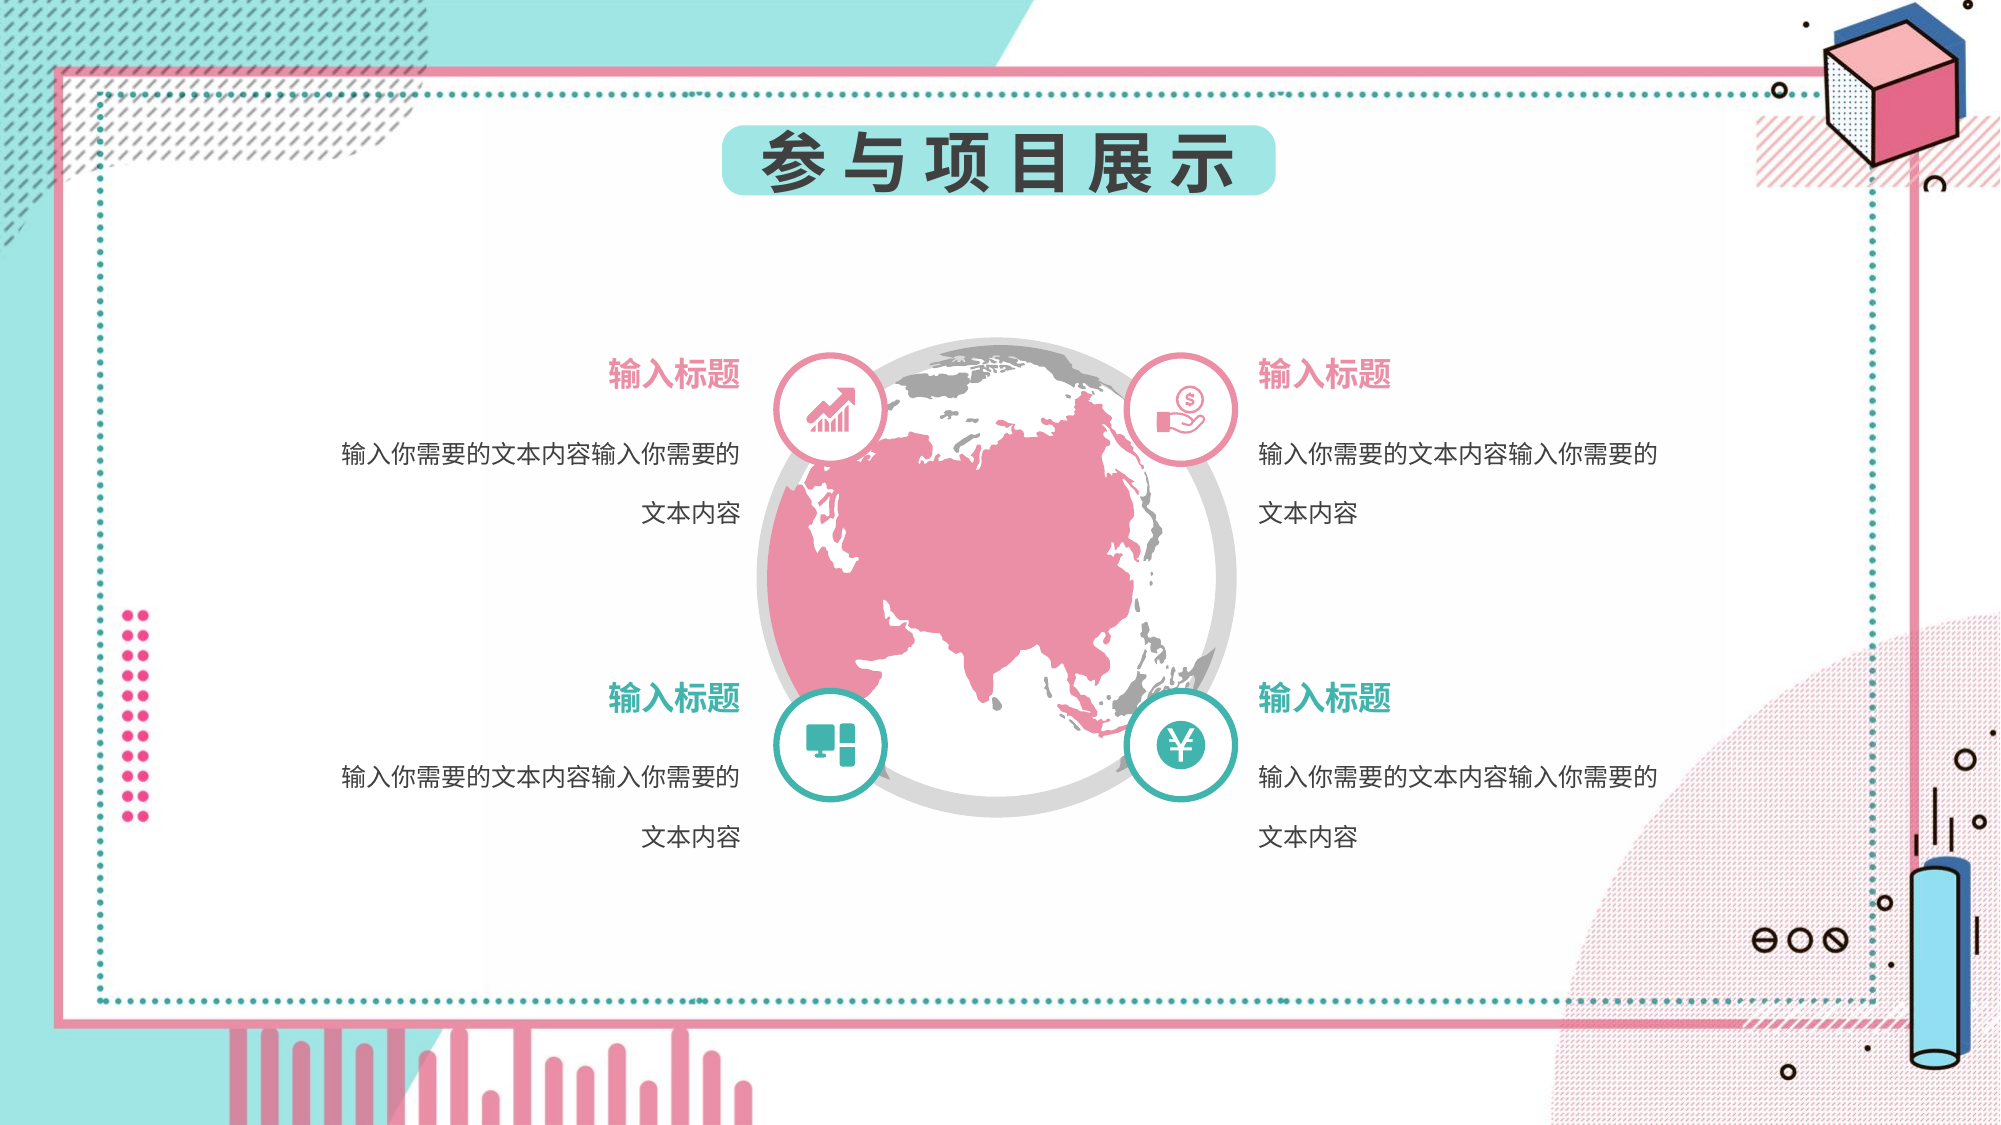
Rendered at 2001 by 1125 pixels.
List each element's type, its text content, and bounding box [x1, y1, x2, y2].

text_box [302, 345, 1698, 872]
picture [0, 0, 2001, 1125]
text_box 参 与 项 目 展 示 [721, 124, 1277, 197]
